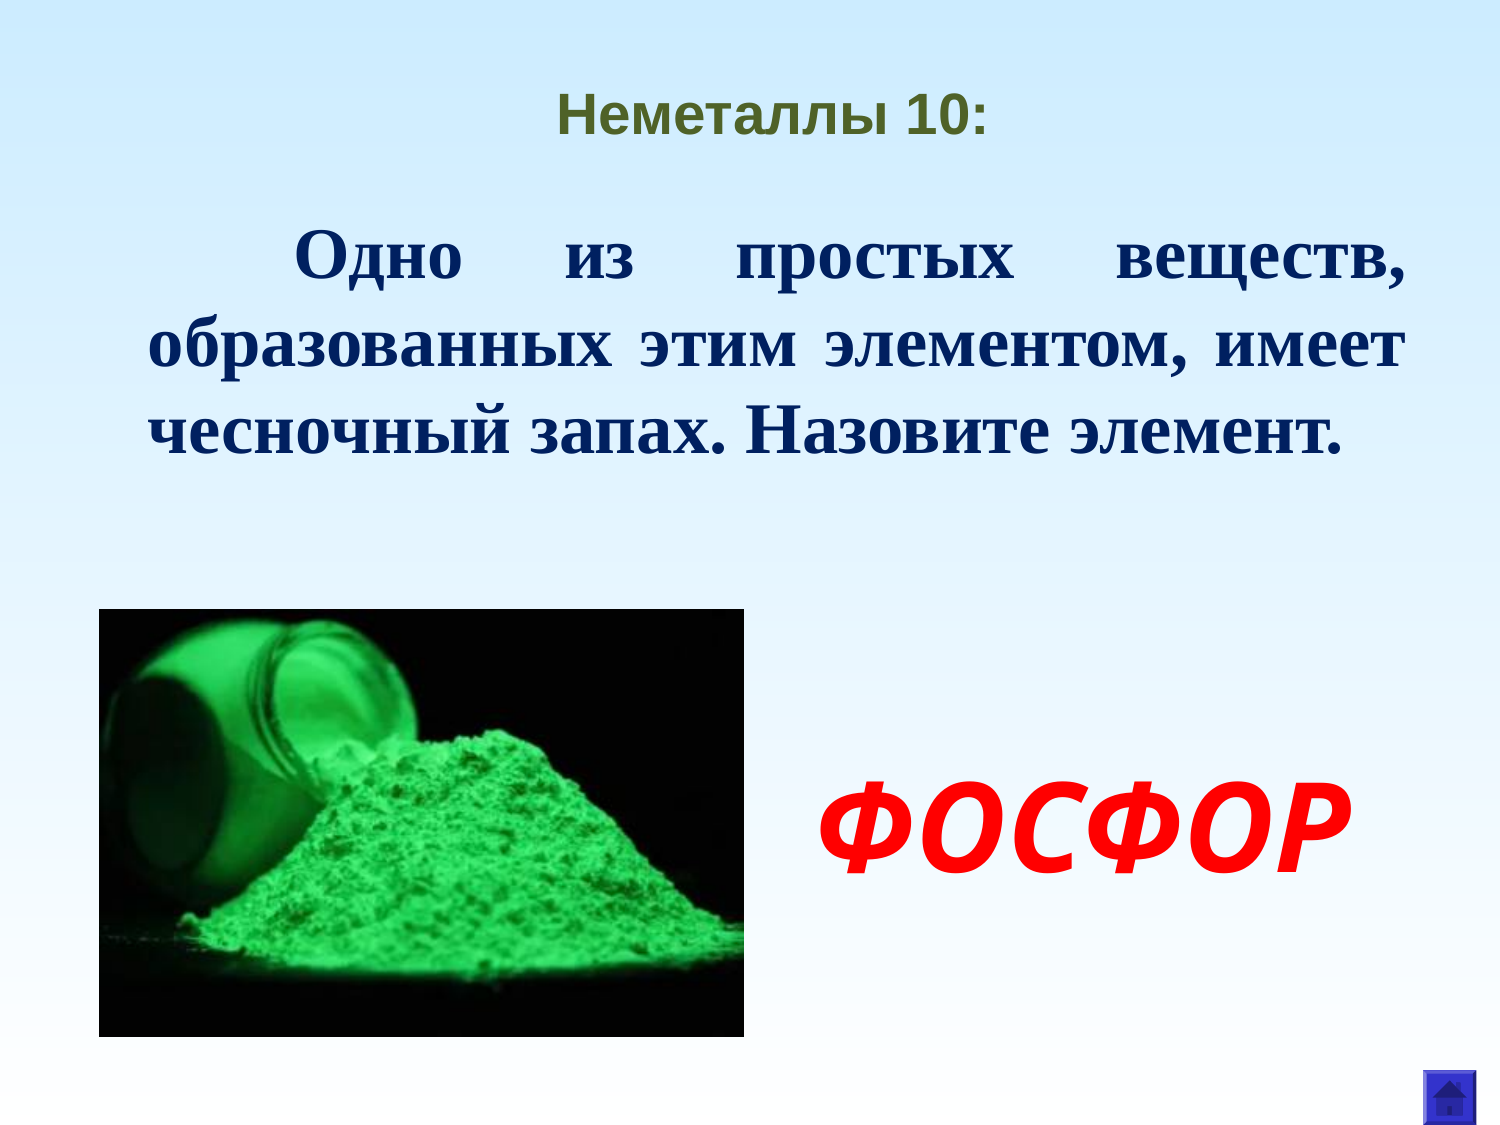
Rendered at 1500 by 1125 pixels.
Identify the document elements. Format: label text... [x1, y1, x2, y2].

list Одно из простых веществ, образованных этим элементом, имеет чесночный запах. Назовите элемент. [73, 198, 1424, 553]
text_box ФОСФОР [744, 739, 1477, 905]
picture [99, 609, 744, 1037]
text_box [1423, 1070, 1477, 1125]
title Неметаллы 10: [97, 19, 1450, 204]
